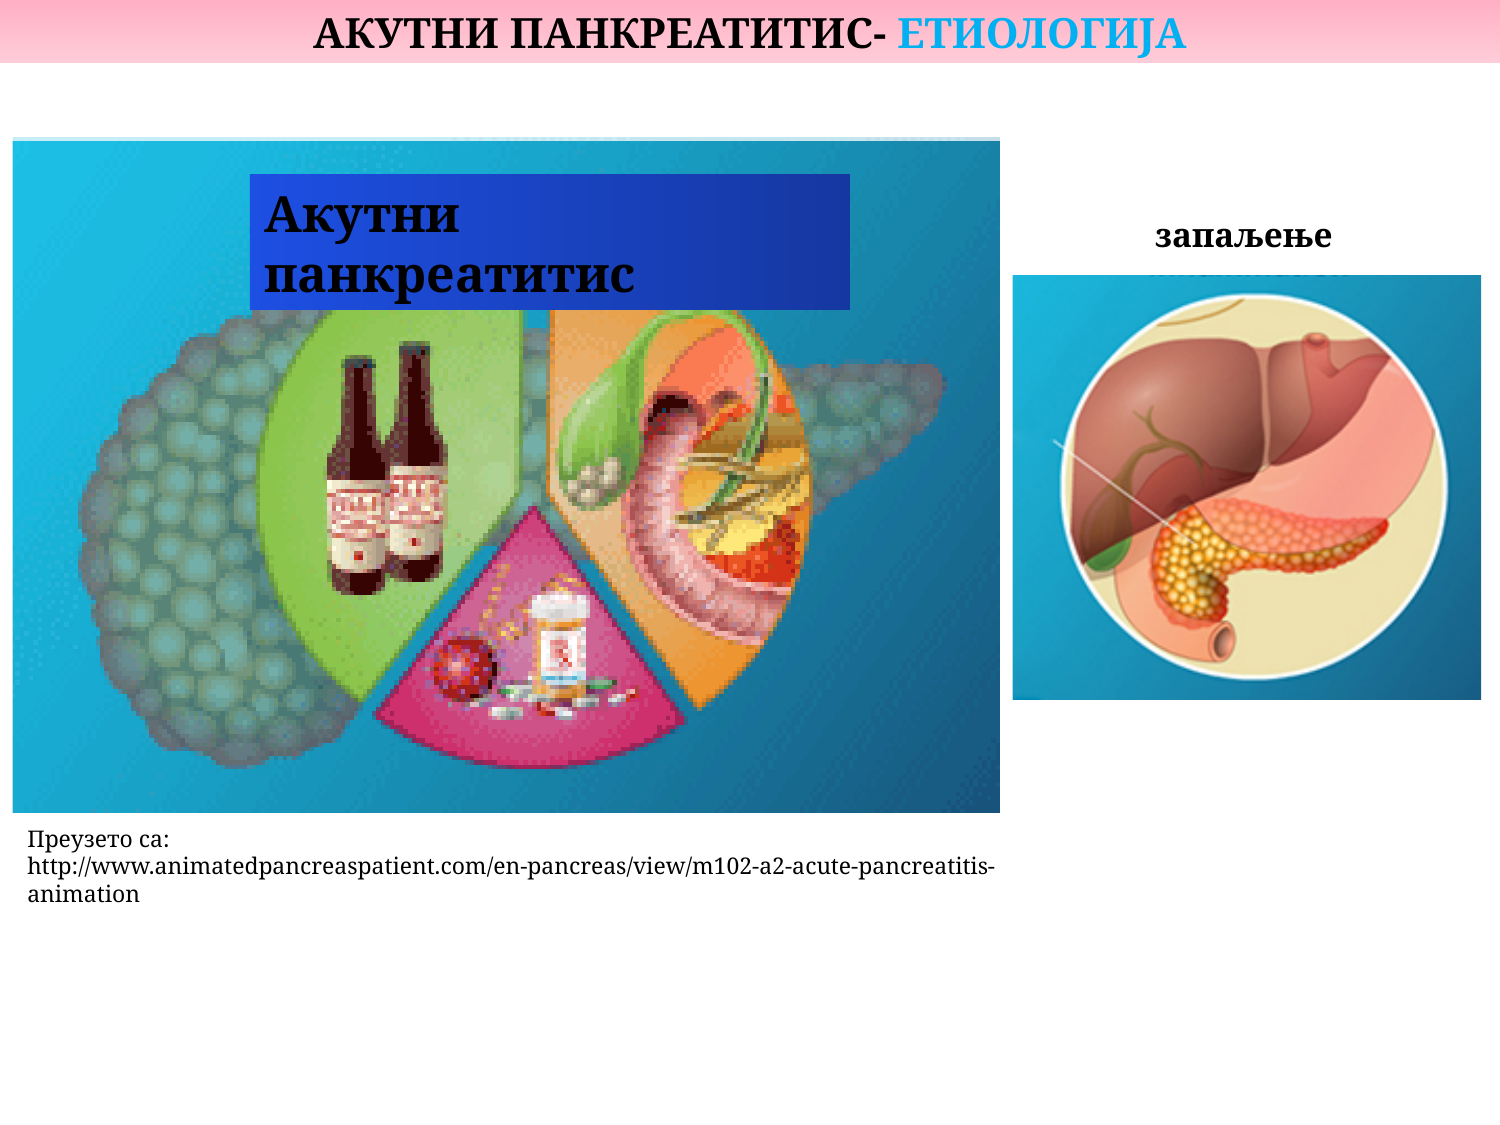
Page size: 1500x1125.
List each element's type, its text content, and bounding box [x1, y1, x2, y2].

picture [1012, 274, 1482, 701]
text_box Преузето са: http://www.animatedpancreaspatient.com/en-pancreas/view/m102-a2-acute-pancreatitis-animation [12, 816, 1088, 914]
picture [12, 137, 1001, 813]
text_box запаљење [1024, 206, 1463, 262]
text_box АКУТНИ ПАНКРЕАТИТИС- ЕТИОЛОГИЈА [0, 0, 1500, 63]
